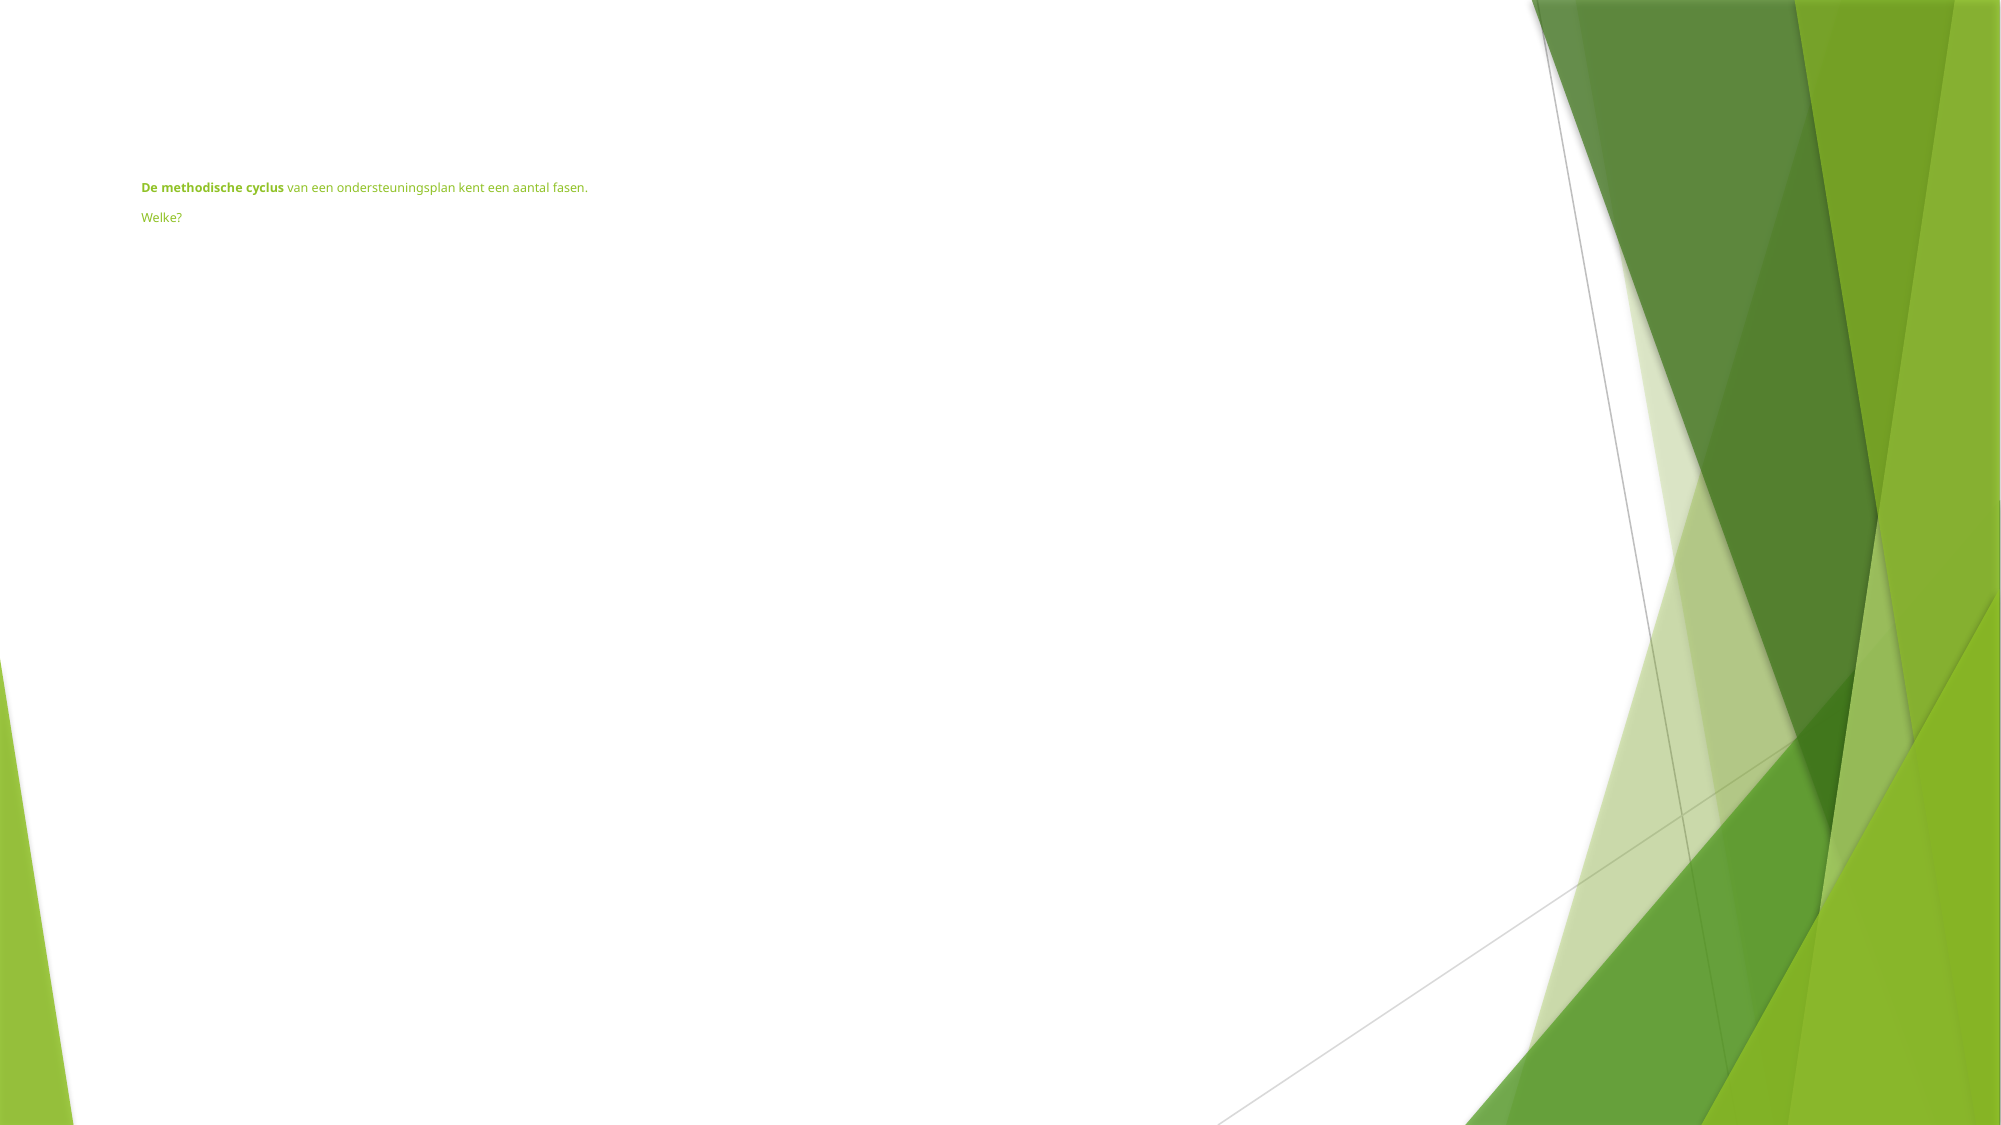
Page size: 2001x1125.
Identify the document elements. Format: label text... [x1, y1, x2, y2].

title De methodische cyclus van een ondersteuningsplan kent een aantal fasen. Welke? [126, 142, 1607, 360]
